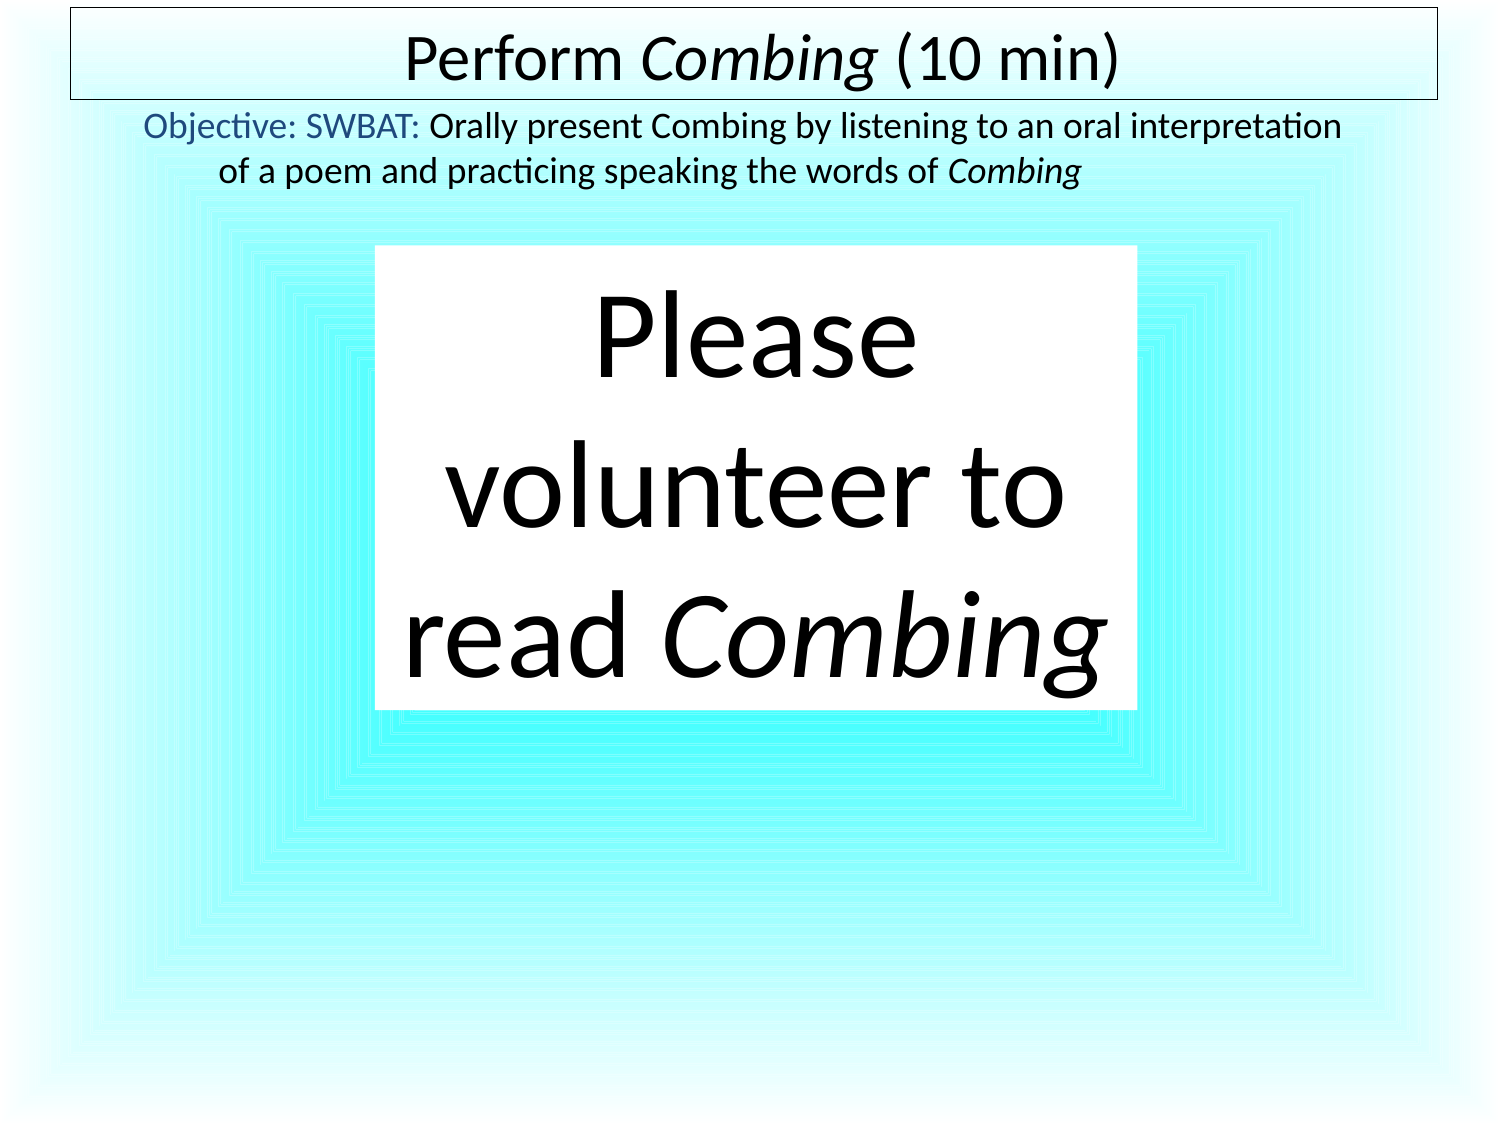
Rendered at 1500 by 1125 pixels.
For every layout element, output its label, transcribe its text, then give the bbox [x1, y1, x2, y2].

text_box Please volunteer to read Combing [374, 245, 1138, 711]
text_box Objective: SWBAT: Orally present Combing by listening to an oral interpretation of a poem and practicing speaking the words of Combing [24, 93, 1367, 244]
title Perform Combing (10 min) [70, 7, 1438, 100]
